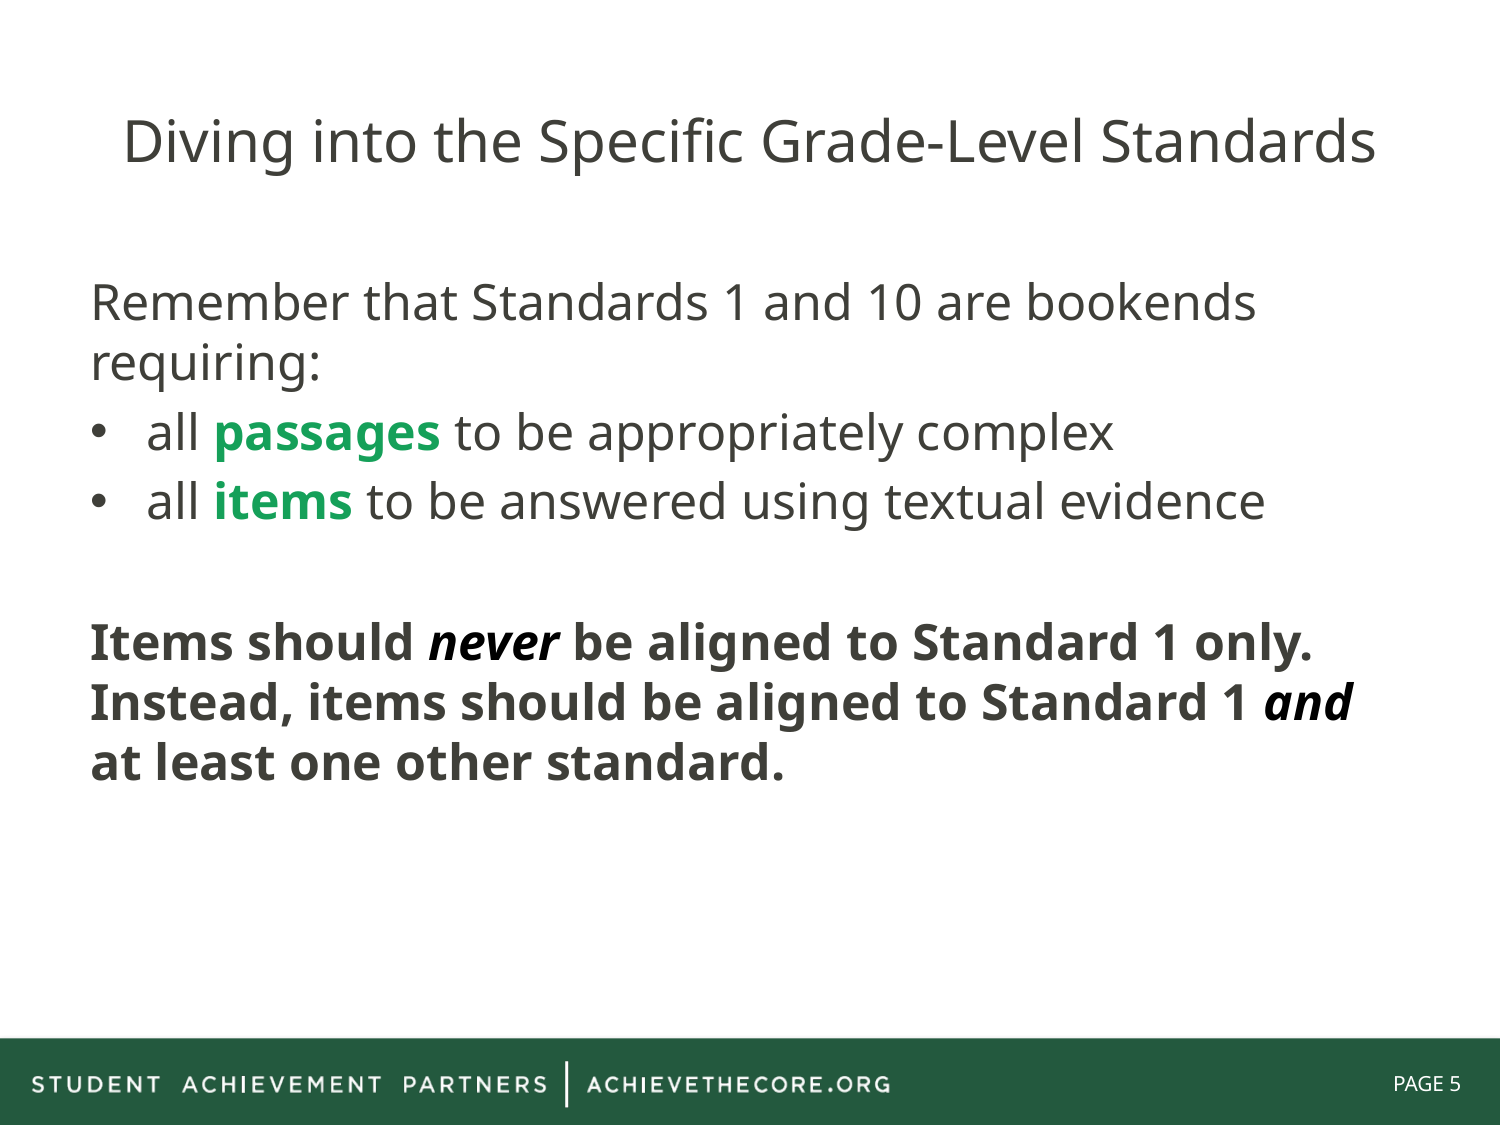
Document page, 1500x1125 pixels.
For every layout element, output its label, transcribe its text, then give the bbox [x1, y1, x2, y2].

list Remember that Standards 1 and 10 are bookends requiring: all passages to be appropriately complex all items to be answered using textual evidence Items should never be aligned to Standard 1 only. Instead, items should be aligned to Standard 1 and at least one other standard. [75, 262, 1425, 1005]
title Diving into the Specific Grade-Level Standards [75, 45, 1425, 233]
